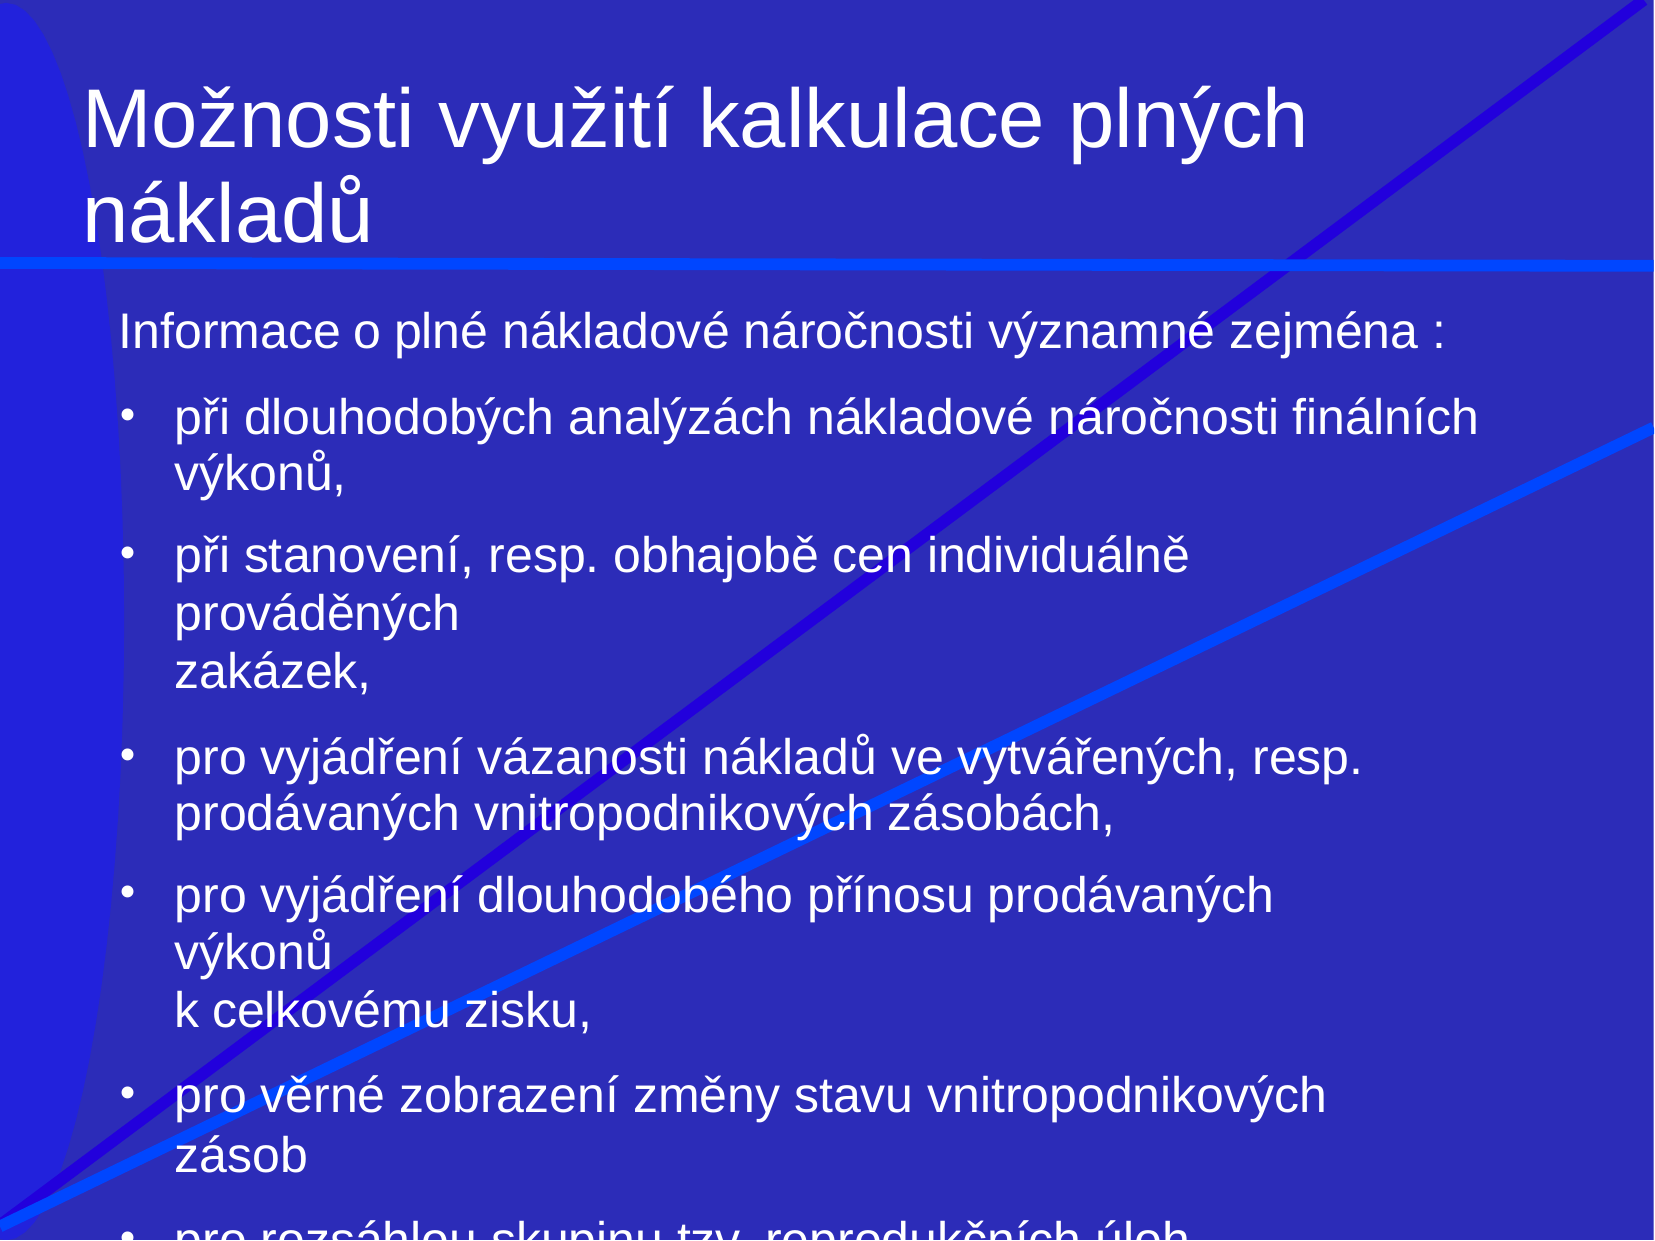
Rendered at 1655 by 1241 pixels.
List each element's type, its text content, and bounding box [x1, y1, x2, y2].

text_box Informace o plné nákladové náročnosti významné zejména : při dlouhodobých analýzách nákladové náročnosti finálních výkonů, při stanovení, resp. obhajobě cen individuálně prováděných zakázek, pro vyjádření vázanosti nákladů ve vytvářených, resp. prodávaných vnitropodnikových zásobách, pro vyjádření dlouhodobého přínosu prodávaných výkonů k celkovému zisku, pro věrné zobrazení změny stavu vnitropodnikových zásob pro rozsáhlou skupinu tzv. reprodukčních úloh. [116, 298, 1495, 1241]
title Možnosti využití kalkulace plných nákladů [80, 67, 1574, 275]
